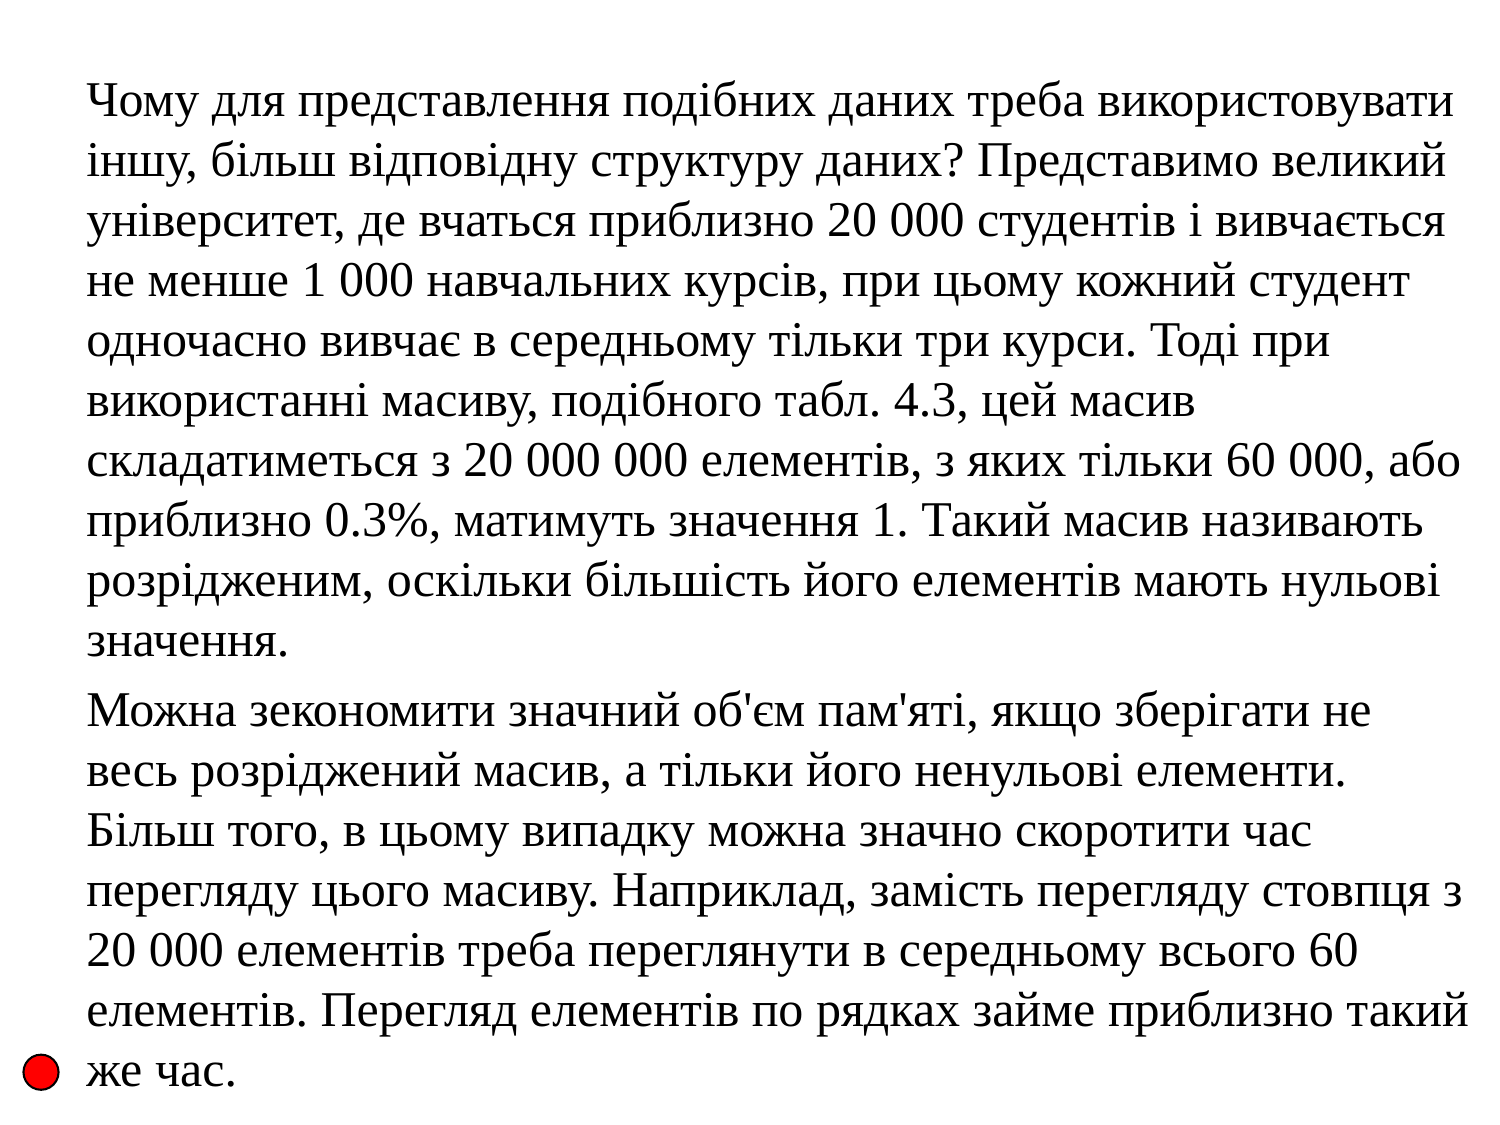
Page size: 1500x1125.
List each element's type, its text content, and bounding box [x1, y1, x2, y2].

text_box Чому для представлення подібних даних треба використовувати іншу, більш відповідну структуру даних? Представимо великий університет, де вчаться приблизно 20 000 студентів і вивчається не менше 1 000 навчальних курсів, при цьому кожний студент одночасно вивчає в середньому тільки три курси. Тоді при використанні масиву, подібного табл. 4.3, цей масив складатиметься з 20 000 000 елементів, з яких тільки 60 000, або приблизно 0.3%, матимуть значення 1. Такий масив називають розрідженим, оскільки більшість його елементів мають нульові значення. Можна зекономити значний об'єм пам'яті, якщо зберігати не весь розріджений масив, а тільки його ненульові елементи. Більш того, в цьому випадку можна значно скоротити час перегляду цього масиву. Наприклад, замість перегляду стовпця з 20 000 елементів треба переглянути в середньому всього 60 елементів. Перегляд елементів по рядках займе приблизно такий же час. [0, 58, 1500, 1125]
text_box [23, 1054, 59, 1090]
